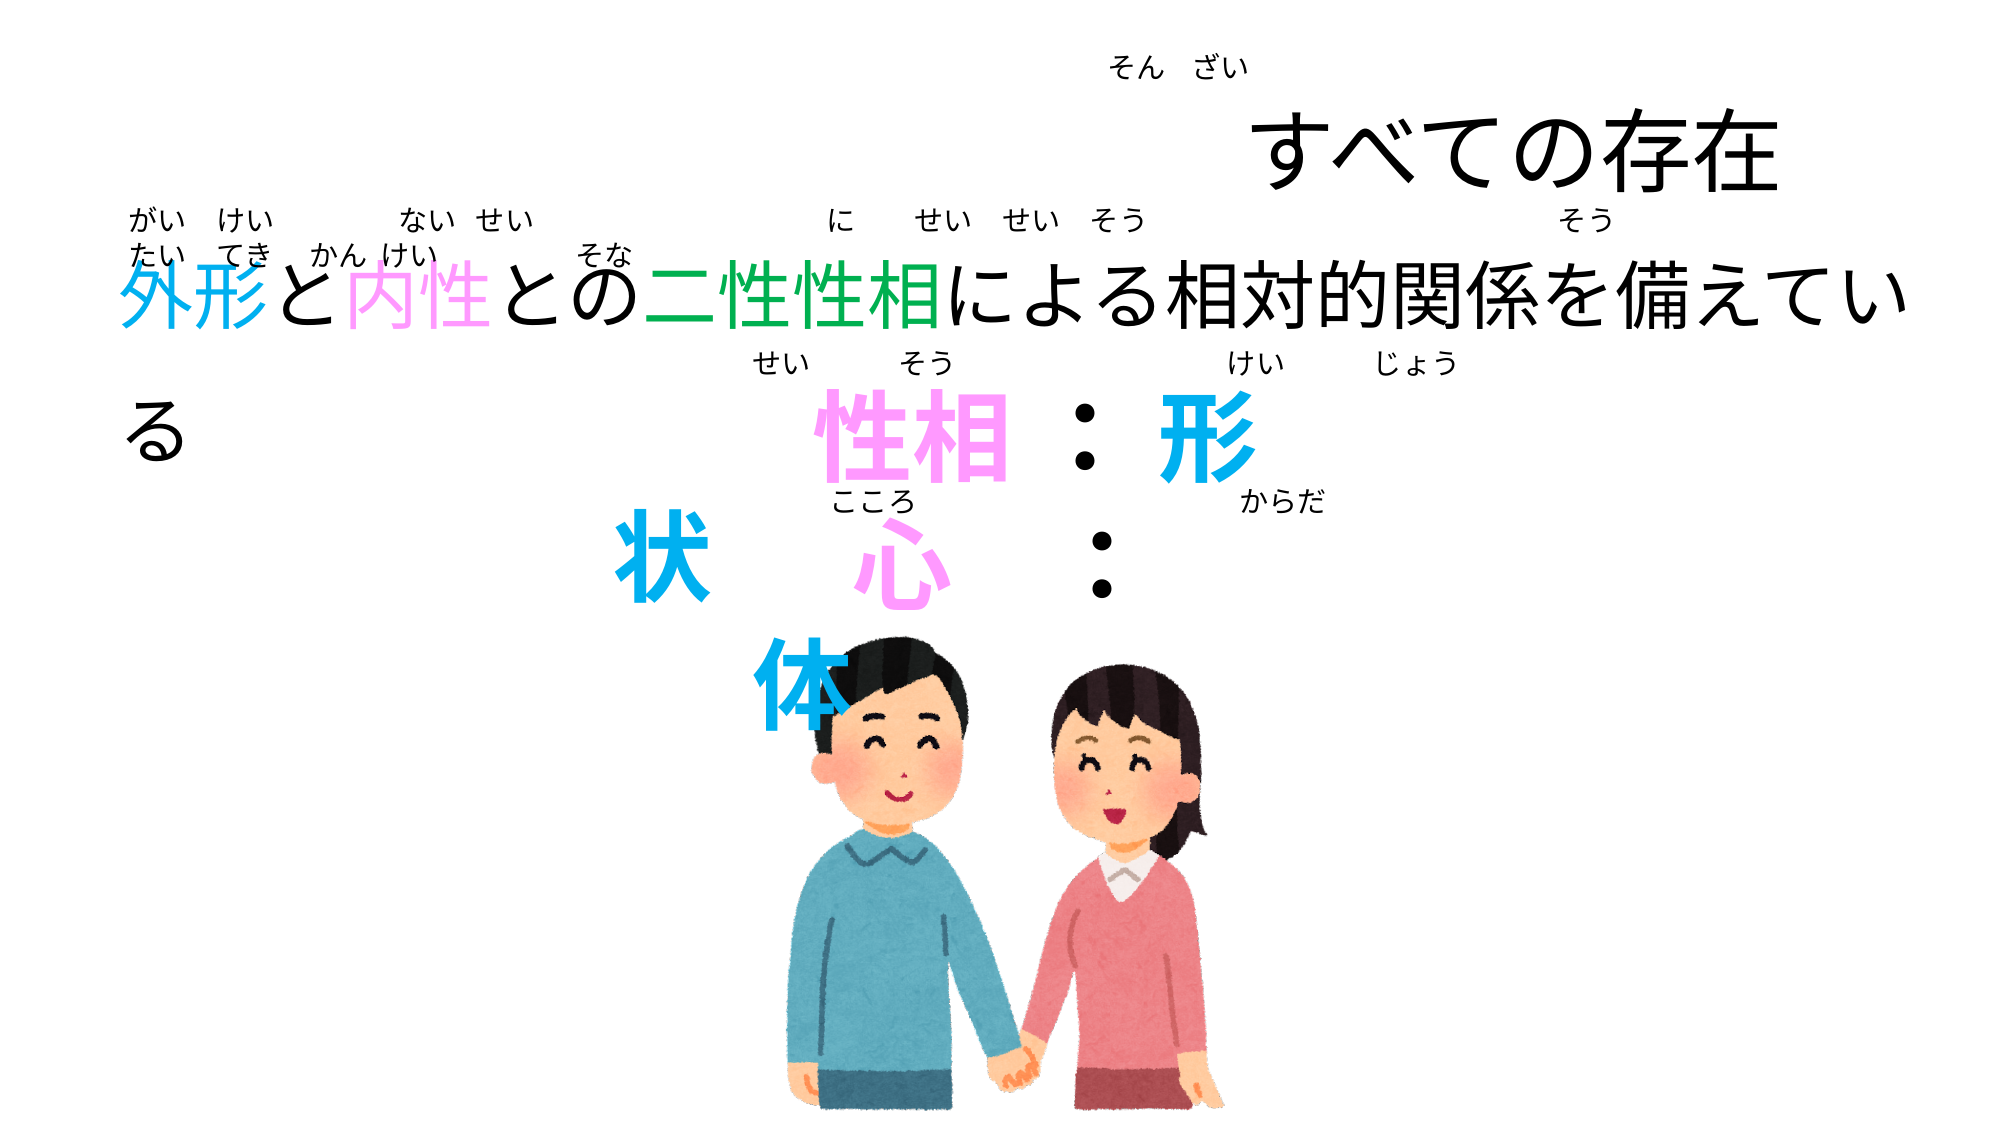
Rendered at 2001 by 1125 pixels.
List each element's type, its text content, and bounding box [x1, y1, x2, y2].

text_box こころ からだ [815, 475, 1714, 526]
text_box 性相 ： 形状 [598, 367, 1367, 622]
text_box 心 ： 体 [737, 622, 1304, 751]
picture [821, 683, 830, 702]
picture [761, 629, 1239, 1125]
text_box せい そう けい じょう [737, 338, 1636, 388]
text_box がい けい ない せい に せい せい そう そう たい てき かん けい そな [113, 195, 1696, 280]
text_box すべての存在 外形と内性との二性性相による相対的関係を備えている [103, 31, 1938, 482]
picture [798, 683, 808, 703]
text_box そん ざい [1092, 42, 1991, 92]
